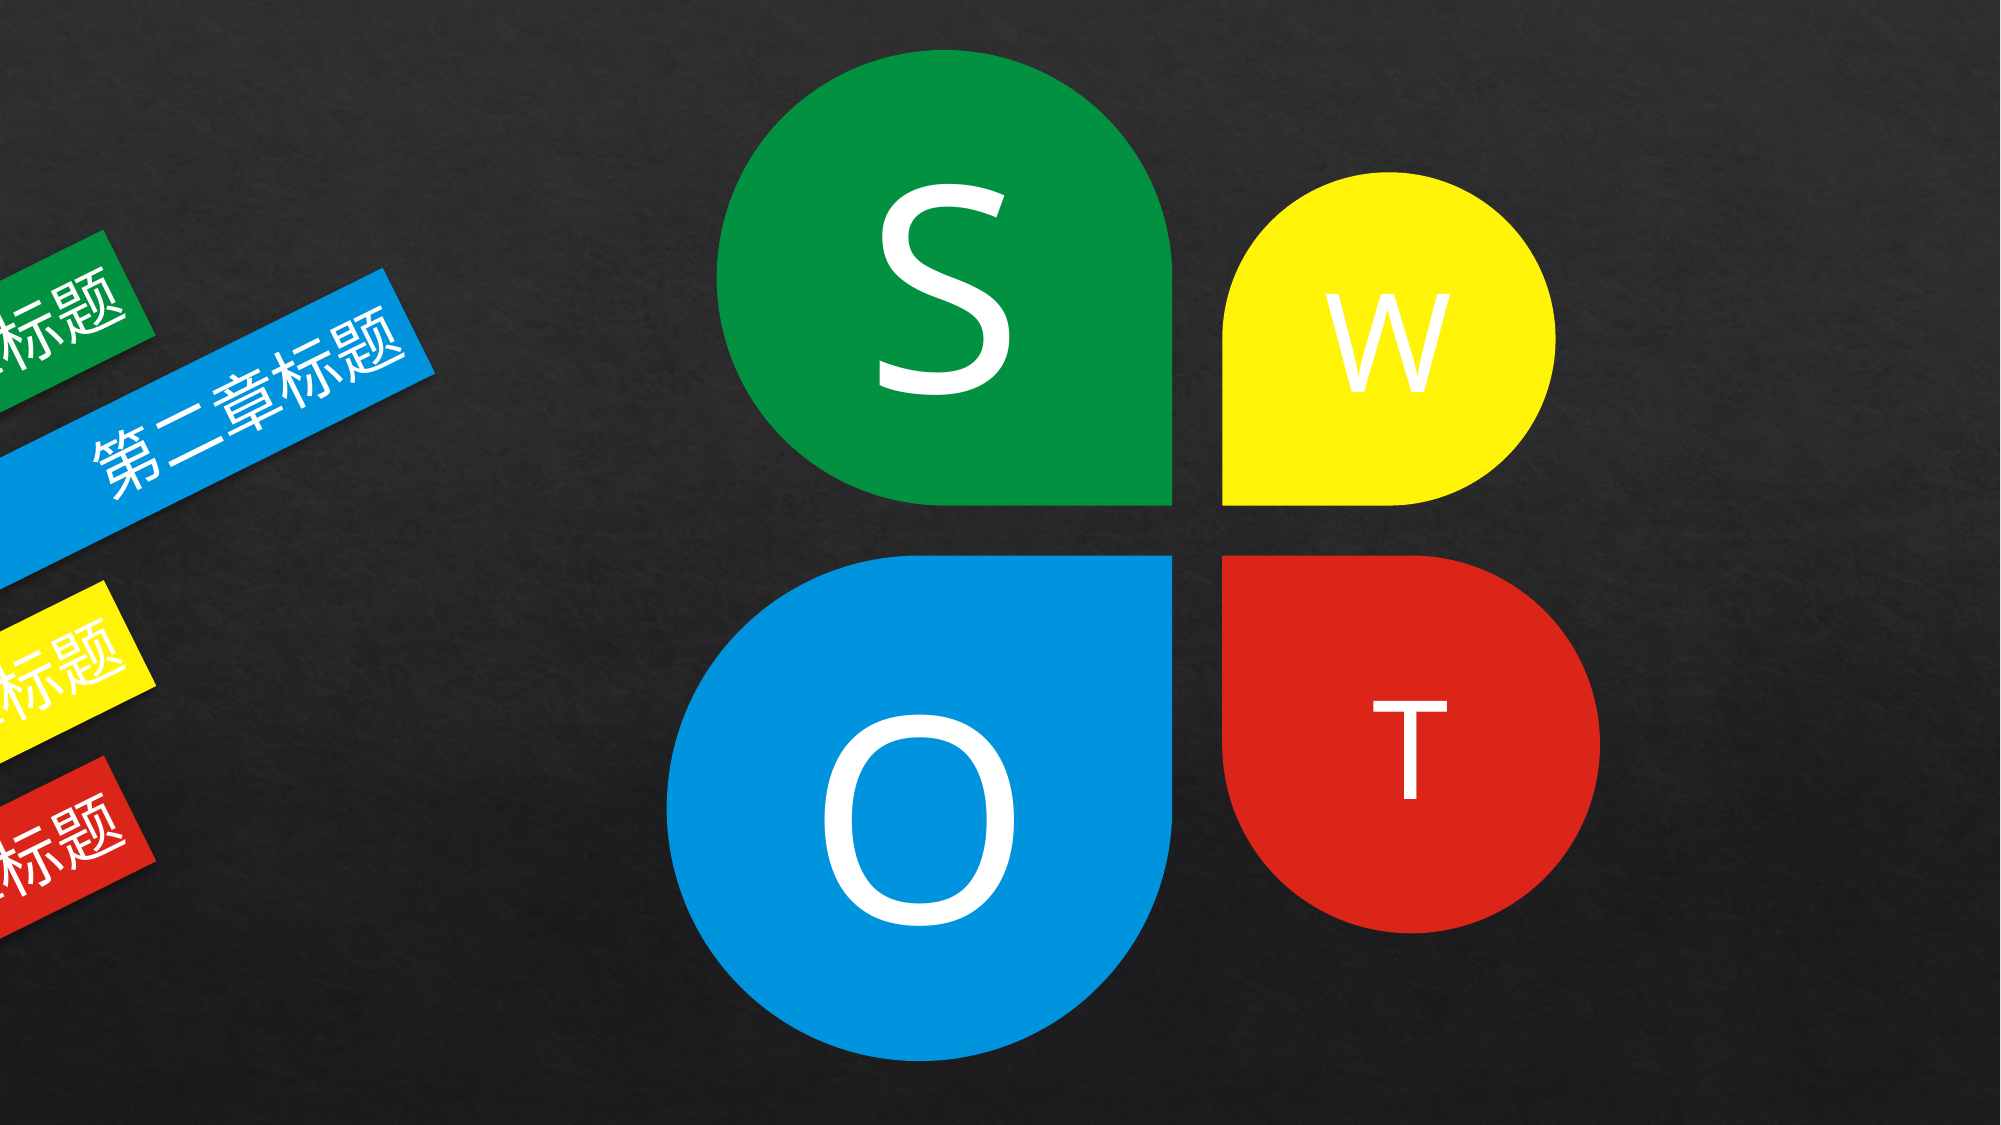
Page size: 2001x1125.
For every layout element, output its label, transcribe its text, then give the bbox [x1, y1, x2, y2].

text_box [1221, 171, 1556, 506]
text_box S [715, 48, 1174, 507]
text_box O [665, 554, 1174, 1063]
text_box T [1220, 554, 1602, 935]
